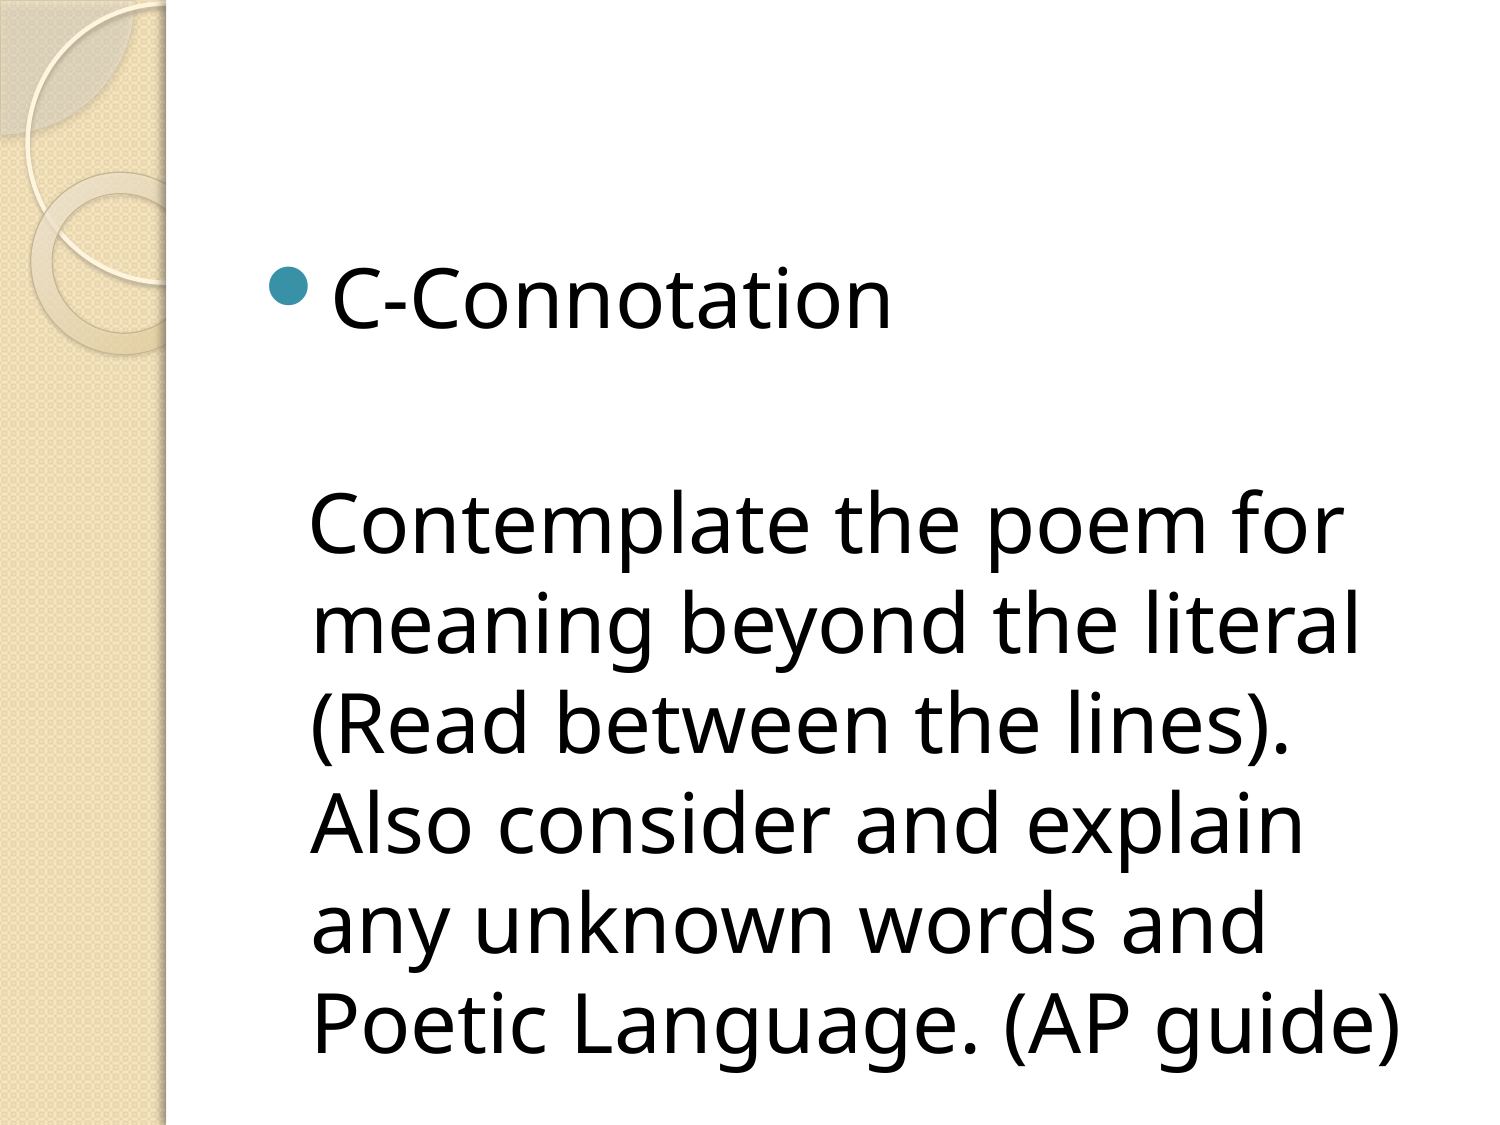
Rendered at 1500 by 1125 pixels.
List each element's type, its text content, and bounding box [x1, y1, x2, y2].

list C-Connotation Contemplate the poem for meaning beyond the literal (Read between the lines). Also consider and explain any unknown words and Poetic Language. (AP guide) [235, 237, 1466, 1025]
